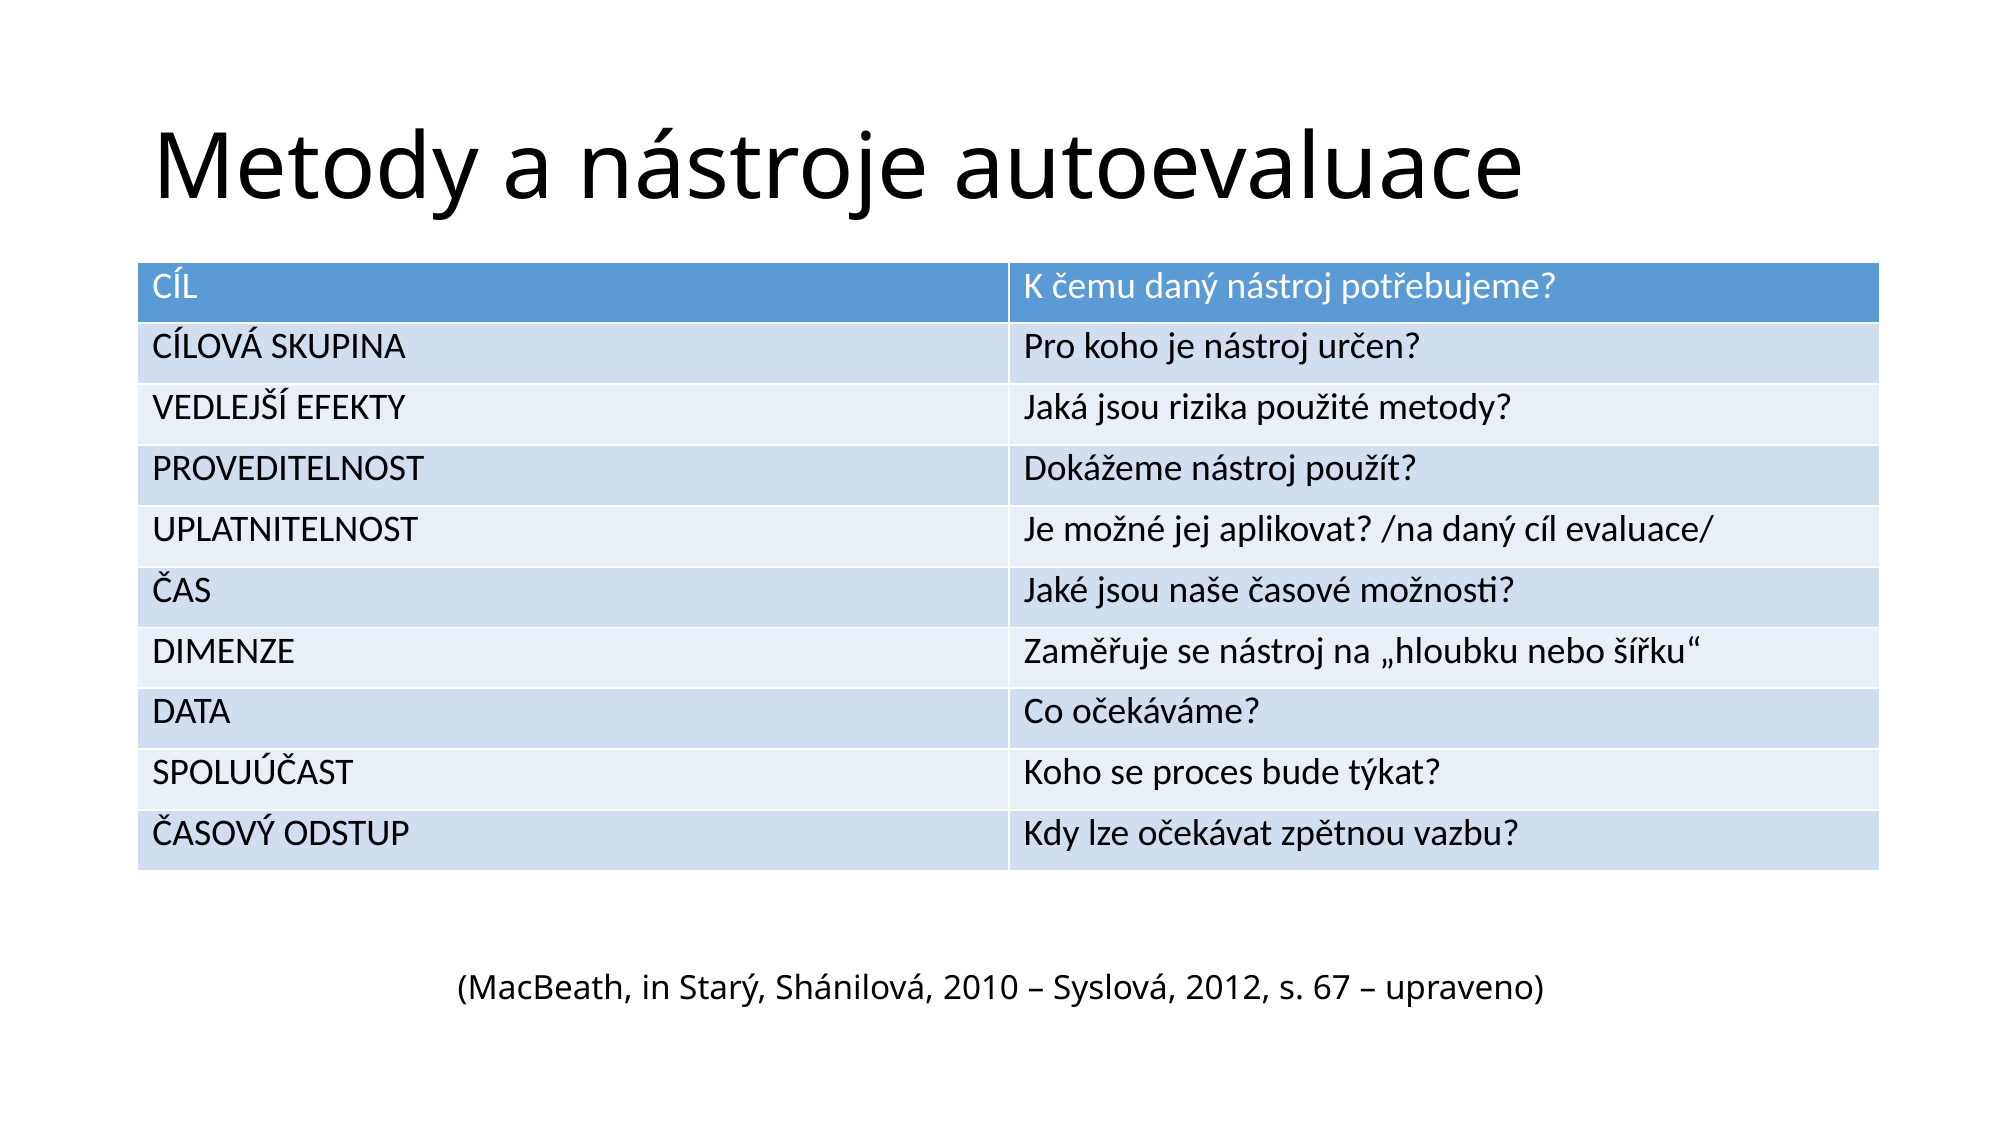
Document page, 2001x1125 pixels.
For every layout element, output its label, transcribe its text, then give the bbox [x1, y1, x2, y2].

table_cell Co očekáváme? [1010, 689, 1879, 748]
table_cell Pro koho je nástroj určen? [1010, 324, 1879, 383]
table_cell DIMENZE [138, 628, 1008, 687]
table_cell Dokážeme nástroj použít? [1010, 446, 1879, 505]
table_cell ČAS [138, 568, 1008, 627]
table_cell VEDLEJŠÍ EFEKTY [138, 385, 1008, 444]
table_header CÍL [138, 263, 1008, 322]
text_box (MacBeath, in Starý, Shánilová, 2010 – Syslová, 2012, s. 67 – upraveno) [326, 893, 1677, 1081]
table_cell Koho se proces bude týkat? [1010, 750, 1879, 809]
table_cell DATA [138, 689, 1008, 748]
table_cell Zaměřuje se nástroj na „hloubku nebo šířku“ [1010, 628, 1879, 687]
table_header K čemu daný nástroj potřebujeme? [1010, 263, 1879, 322]
table_cell Jaké jsou naše časové možnosti? [1010, 568, 1879, 627]
table_cell UPLATNITELNOST [138, 507, 1008, 566]
table_cell Kdy lze očekávat zpětnou vazbu? [1010, 811, 1879, 870]
table_cell SPOLUÚČAST [138, 750, 1008, 809]
table_cell Jaká jsou rizika použité metody? [1010, 385, 1879, 444]
table_cell PROVEDITELNOST [138, 446, 1008, 505]
title Metody a nástroje autoevaluace [137, 59, 1863, 262]
table_cell Je možné jej aplikovat? /na daný cíl evaluace/ [1010, 507, 1879, 566]
table_cell CÍLOVÁ SKUPINA [138, 324, 1008, 383]
table_cell ČASOVÝ ODSTUP [138, 811, 1008, 870]
